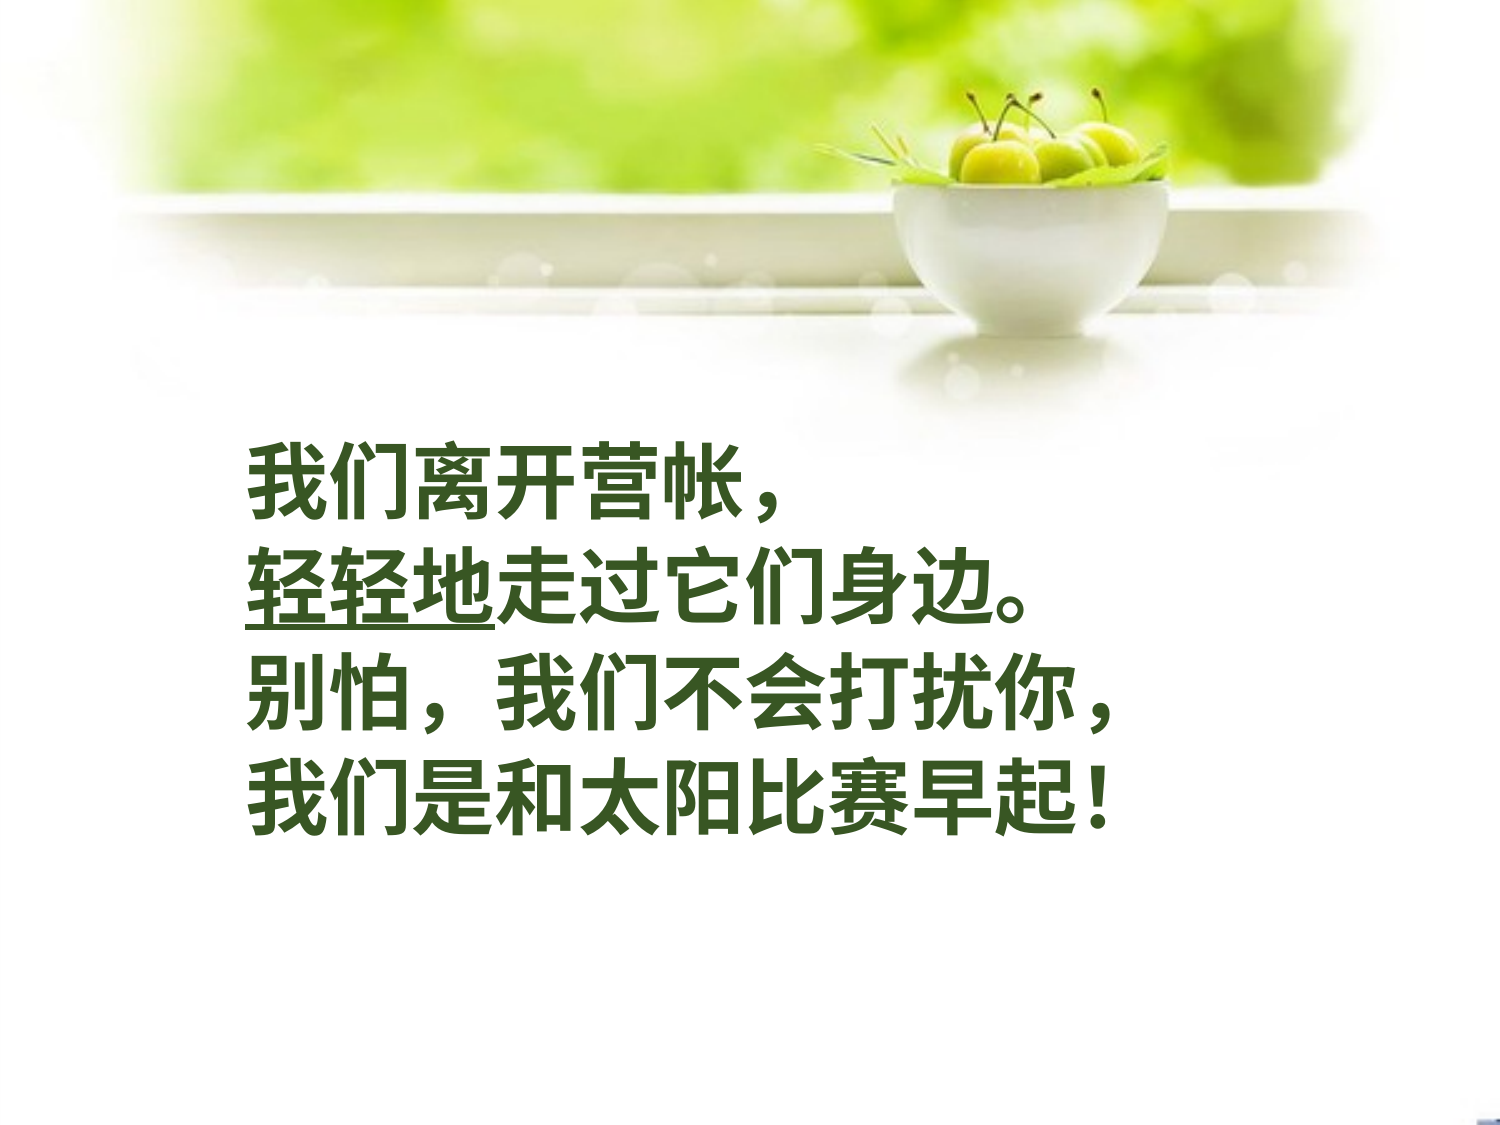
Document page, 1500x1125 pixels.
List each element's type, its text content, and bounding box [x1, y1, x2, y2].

list 我们离开营帐， 轻轻地走过它们身边。 别怕，我们不会打扰你， 我们是和太阳比赛早起！ [230, 432, 1176, 858]
picture [0, 0, 1500, 1125]
